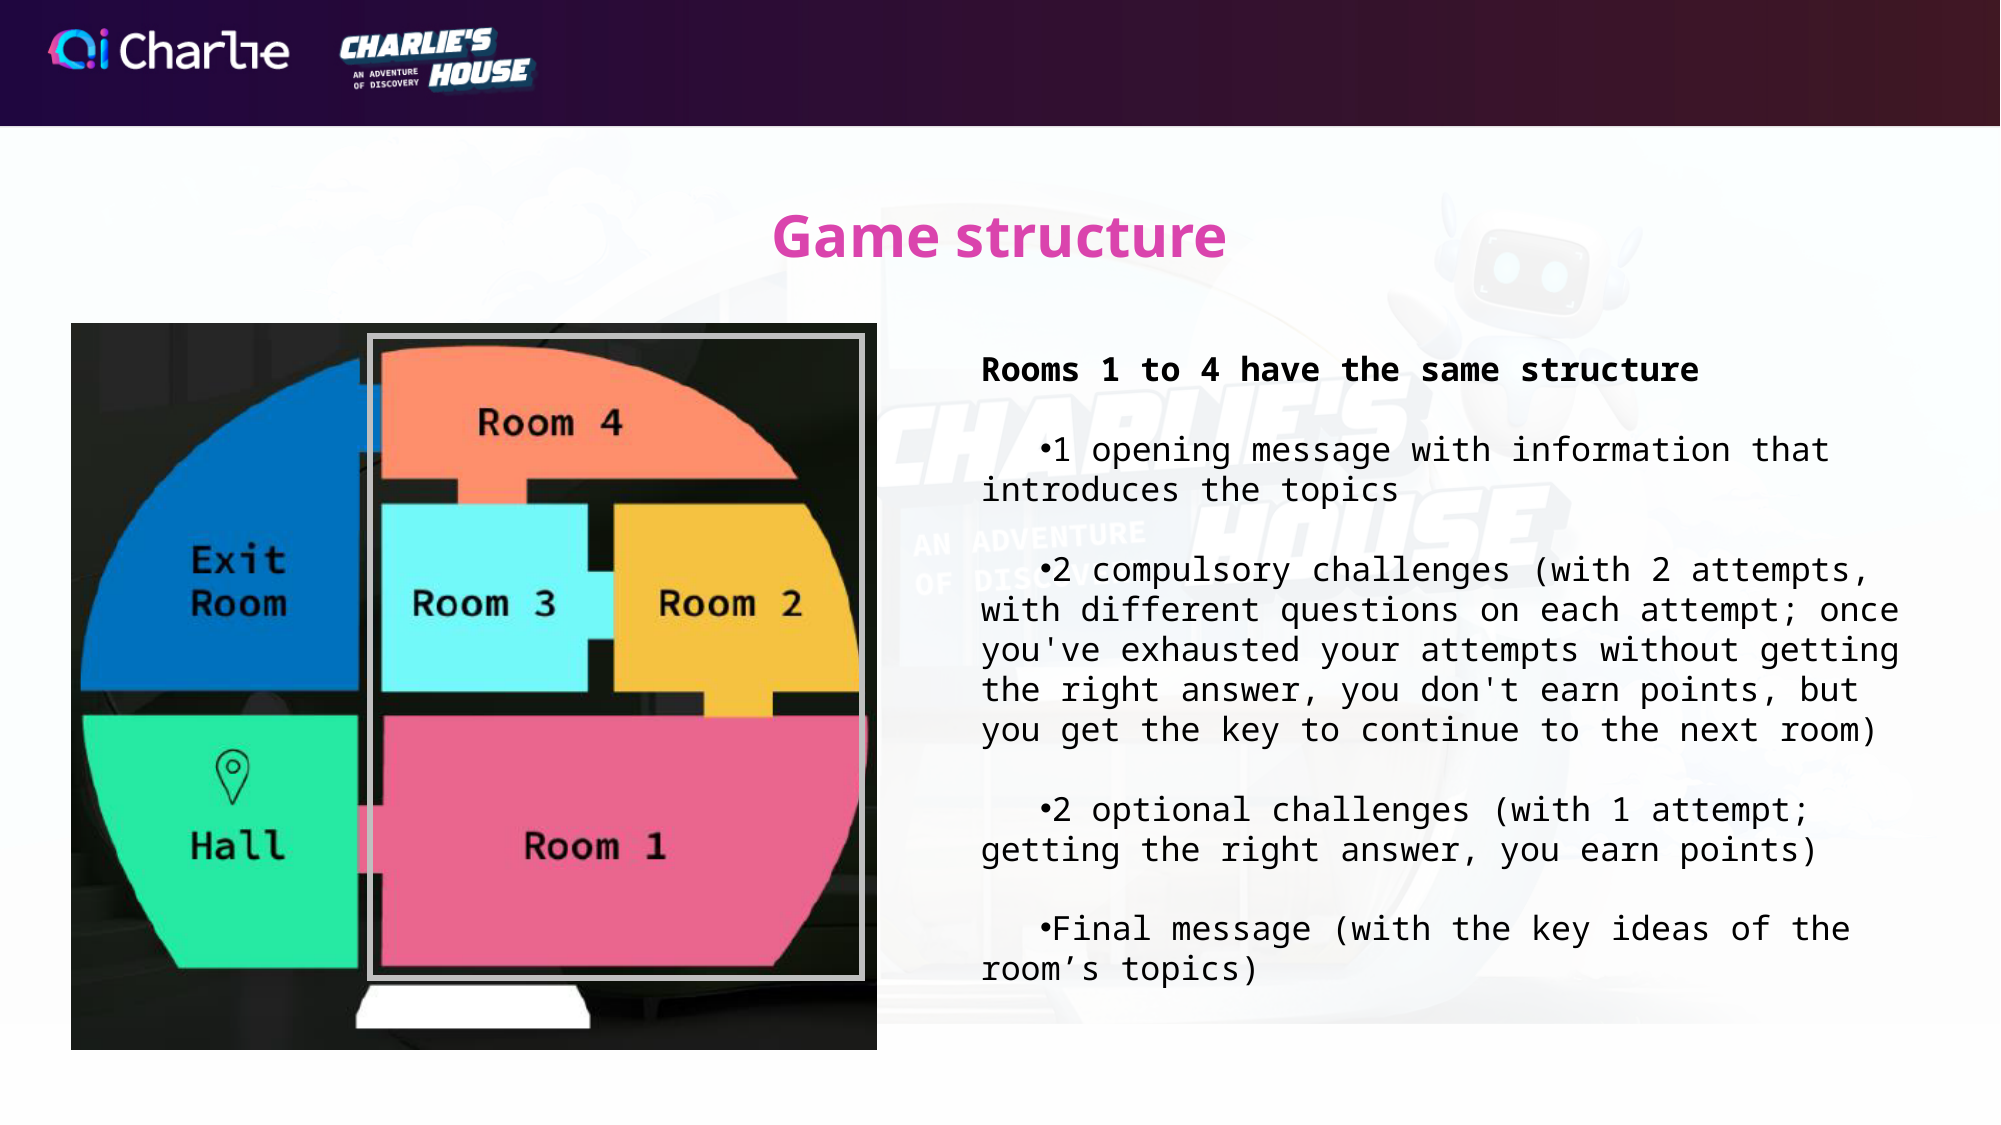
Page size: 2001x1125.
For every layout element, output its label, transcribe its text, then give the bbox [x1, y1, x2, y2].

text_box Game structure [0, 192, 2000, 277]
picture [0, 0, 2000, 128]
picture [71, 322, 877, 1051]
text_box Rooms 1 to 4 have the same structure 1 opening message with information that introduces the topics 2 compulsory challenges (with 2 attempts, with different questions on each attempt; once you've exhausted your attempts without getting the right answer, you don't earn points, but you get the key to continue to the next room) 2 optional challenges (with 1 attempt; getting the right answer, you earn points) Final message (with the key ideas of the room’s topics) [907, 341, 1944, 995]
